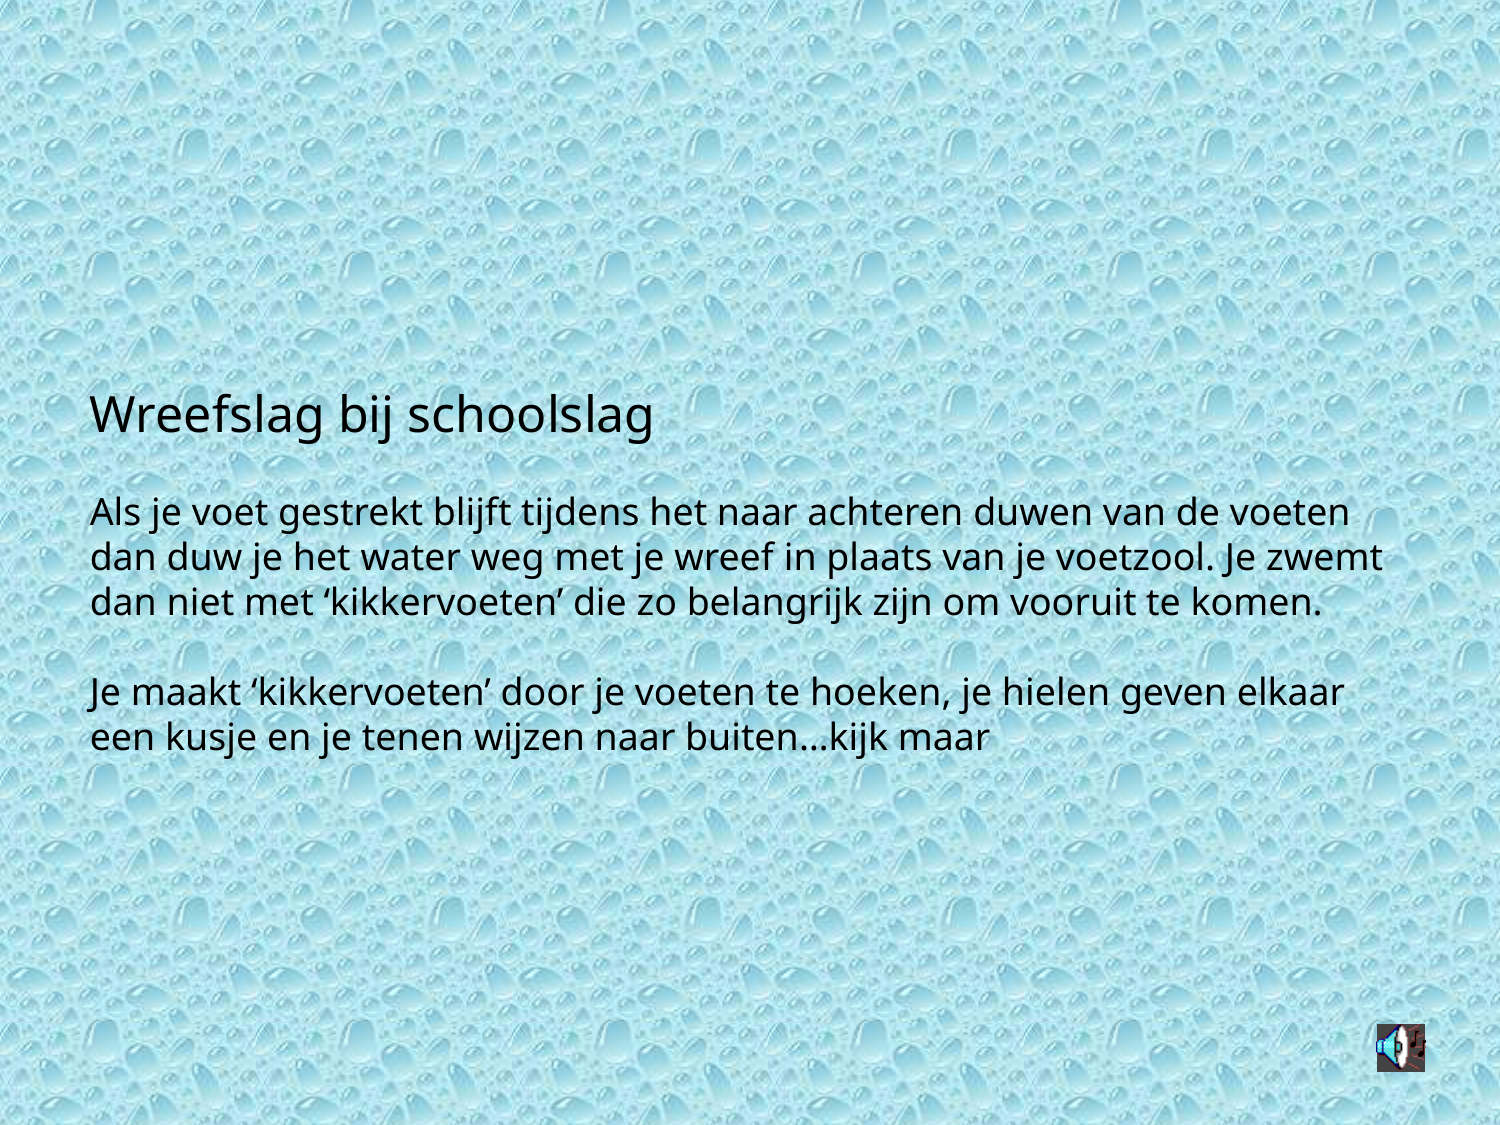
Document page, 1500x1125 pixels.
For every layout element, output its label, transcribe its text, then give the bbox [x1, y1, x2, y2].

text_box Wreefslag bij schoolslag Als je voet gestrekt blijft tijdens het naar achteren duwen van de voeten dan duw je het water weg met je wreef in plaats van je voetzool. Je zwemt dan niet met ‘kikkervoeten’ die zo belangrijk zijn om vooruit te komen. Je maakt ‘kikkervoeten’ door je voeten te hoeken, je hielen geven elkaar een kusje en je tenen wijzen naar buiten…kijk maar [74, 46, 1425, 1125]
picture [0, 0, 1500, 1125]
